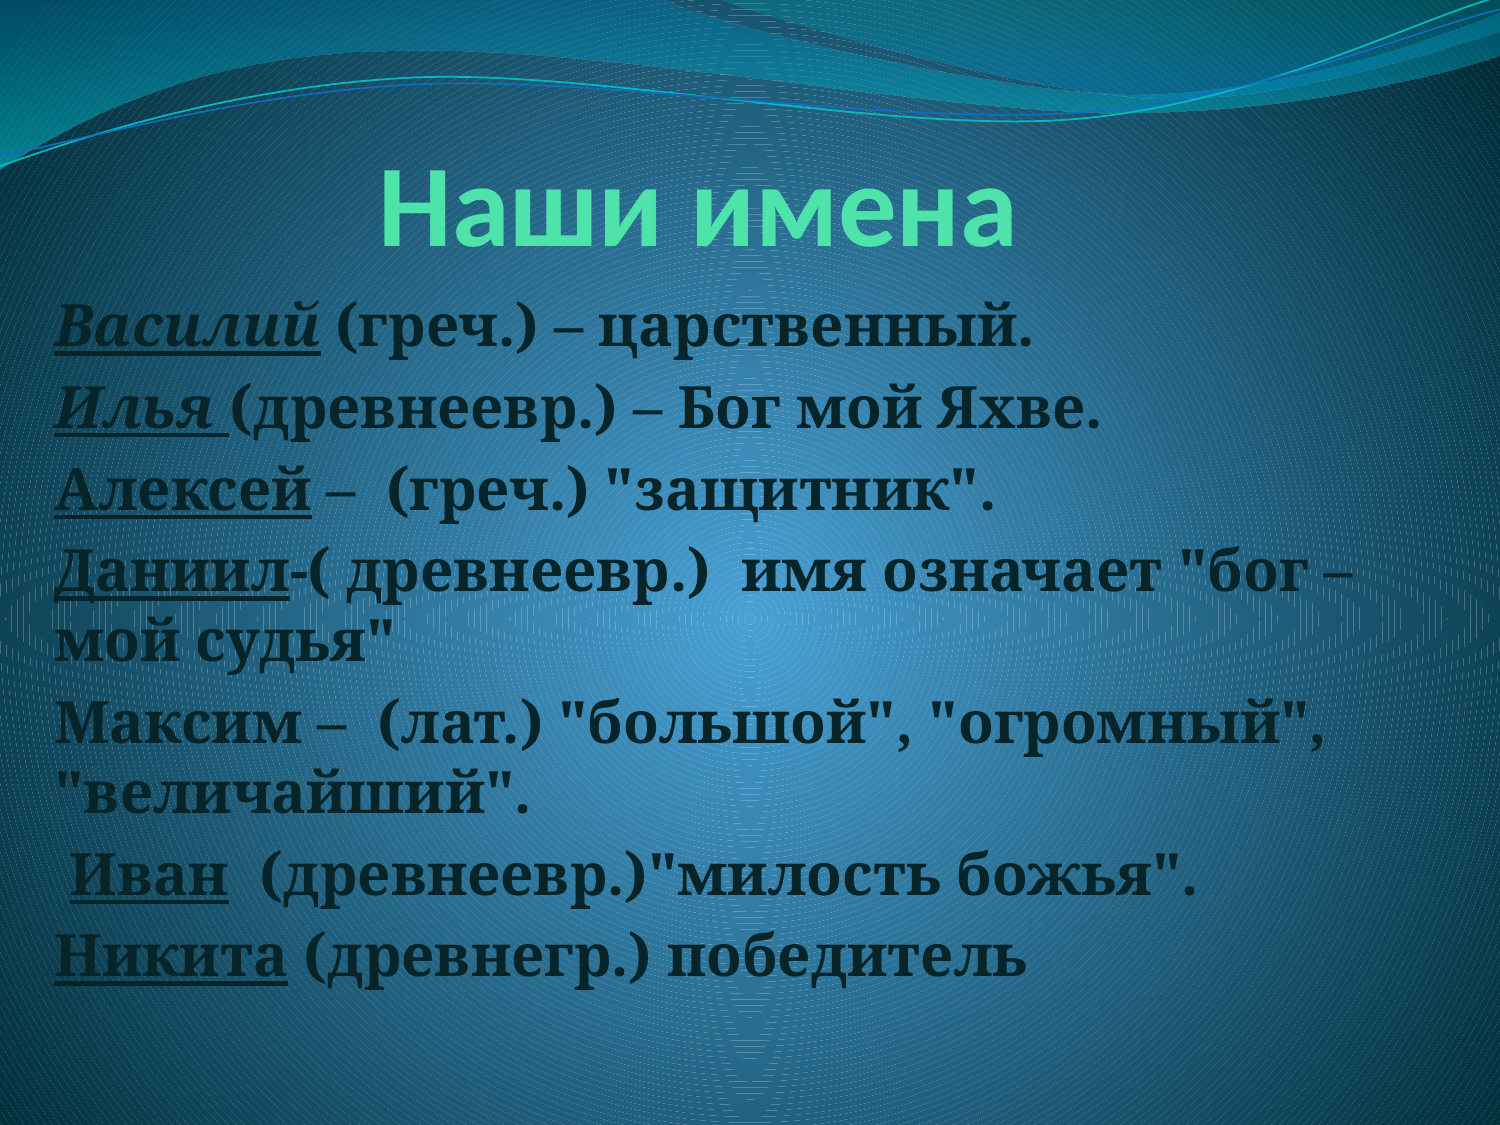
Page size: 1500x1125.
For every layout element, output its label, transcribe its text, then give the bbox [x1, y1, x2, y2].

list Василий (греч.) – царственный. Илья (древнеевр.) – Бог мой Яхве. Алексей – (греч.) "защитник". Даниил-( древнеевр.) имя означает "бог – мой судья" Максим – (лат.) "большой", "огромный", "величайший". Иван (древнеевр.)"милость божья". Никита (древнегр.) победитель [46, 281, 1430, 961]
title Наши имена [86, 140, 1362, 270]
